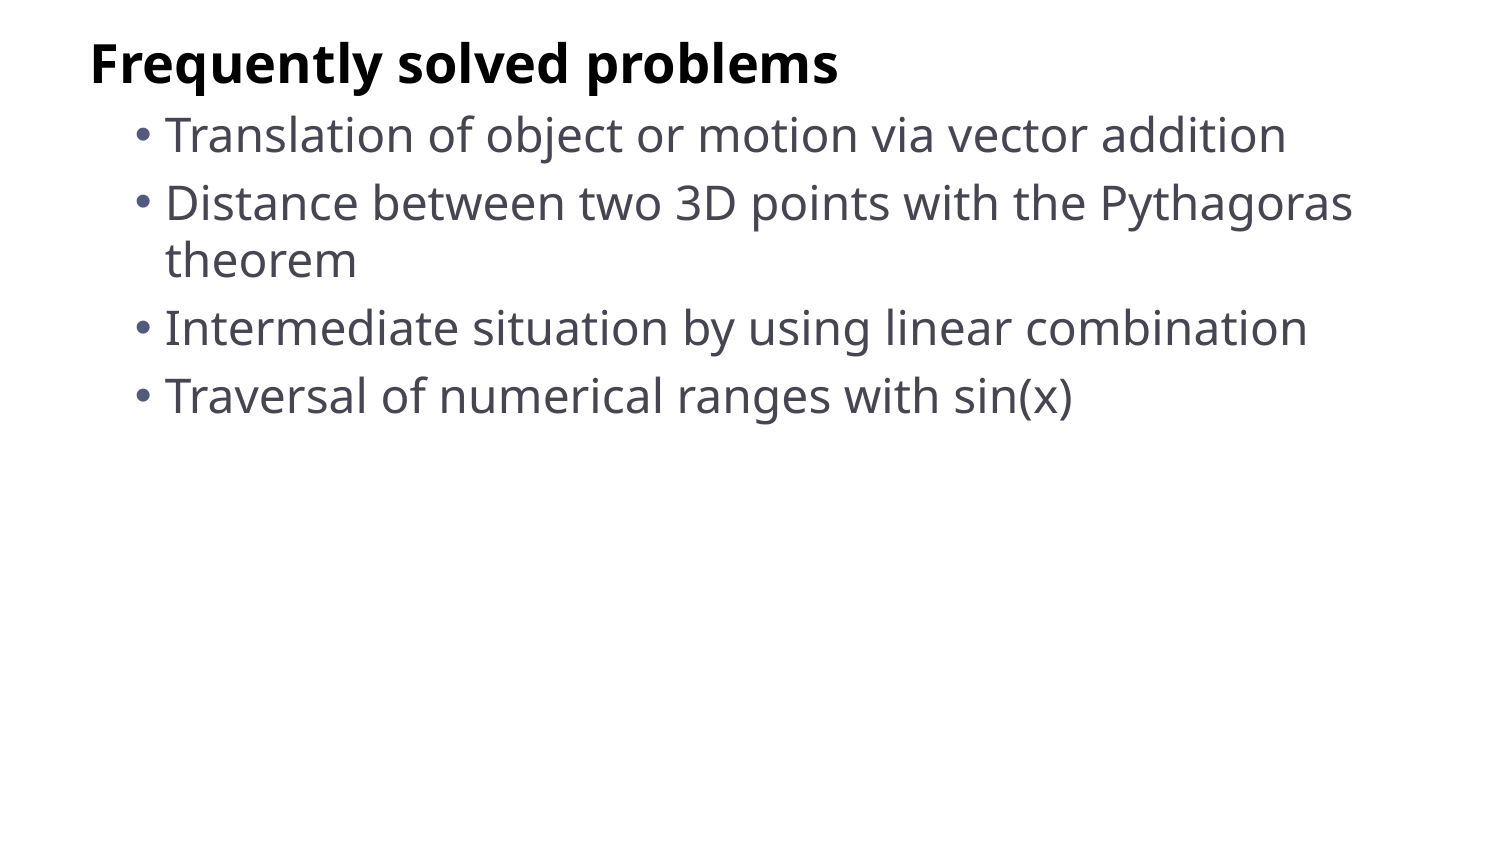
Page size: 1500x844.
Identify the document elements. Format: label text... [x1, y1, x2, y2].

list Frequently solved problems Translation of object or motion via vector addition Distance between two 3D points with the Pythagoras theorem Intermediate situation by using linear combination Traversal of numerical ranges with sin(x) [75, 21, 1475, 835]
